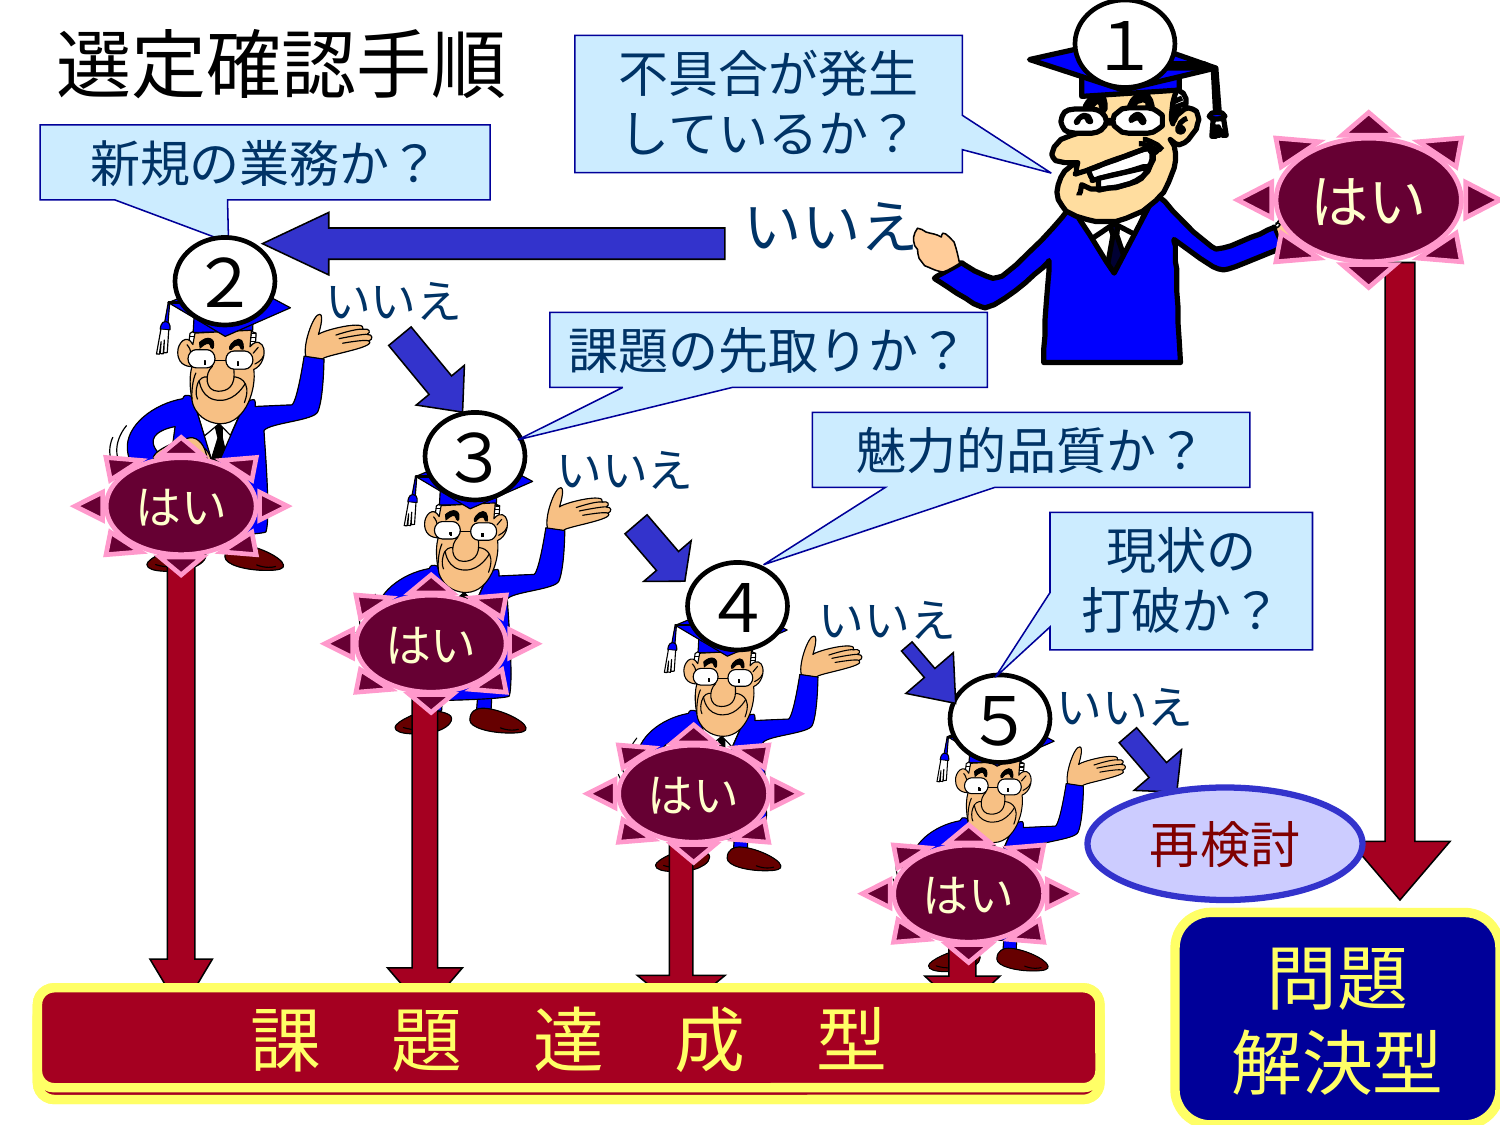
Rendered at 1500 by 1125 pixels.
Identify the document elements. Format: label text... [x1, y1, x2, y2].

text_box いいえ [712, 174, 907, 275]
text_box [280, 212, 725, 260]
text_box はい [587, 783, 607, 804]
text_box はい [324, 634, 344, 654]
text_box 新規の業務か？ [40, 125, 491, 235]
text_box [1361, 262, 1450, 901]
text_box はい [1465, 182, 1500, 218]
text_box 問題 解決型 [1174, 912, 1500, 1125]
text_box はい [862, 883, 882, 904]
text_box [612, 562, 870, 876]
text_box [911, 663, 955, 673]
text_box いいえ [383, 262, 488, 338]
text_box [149, 585, 213, 987]
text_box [887, 674, 1133, 976]
text_box 再検討 [1137, 787, 1363, 901]
text_box [388, 326, 465, 410]
text_box [387, 746, 463, 987]
text_box 魅力的品質か？ [770, 412, 1250, 560]
text_box はい [1342, 112, 1396, 136]
text_box いいえ [1025, 662, 1226, 750]
text_box いいえ [873, 574, 988, 663]
text_box はい [74, 496, 94, 516]
text_box いいえ [623, 424, 726, 513]
text_box [637, 885, 725, 987]
text_box [624, 514, 692, 560]
text_box 選定確認手順 [0, 0, 563, 125]
text_box はい [1342, 264, 1396, 288]
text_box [349, 412, 619, 738]
text_box 課 題 達 成 型 [37, 1076, 1100, 1100]
text_box [1137, 728, 1182, 792]
text_box 現状の 打破か？ [998, 512, 1313, 673]
text_box はい [1329, 138, 1462, 262]
text_box 課題の先取りか？ [549, 312, 988, 415]
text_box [99, 237, 380, 576]
text_box 課 題 達 成 型 [37, 987, 1100, 1088]
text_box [912, 0, 1326, 363]
text_box 不具合が発生 しているか？ [574, 35, 907, 173]
